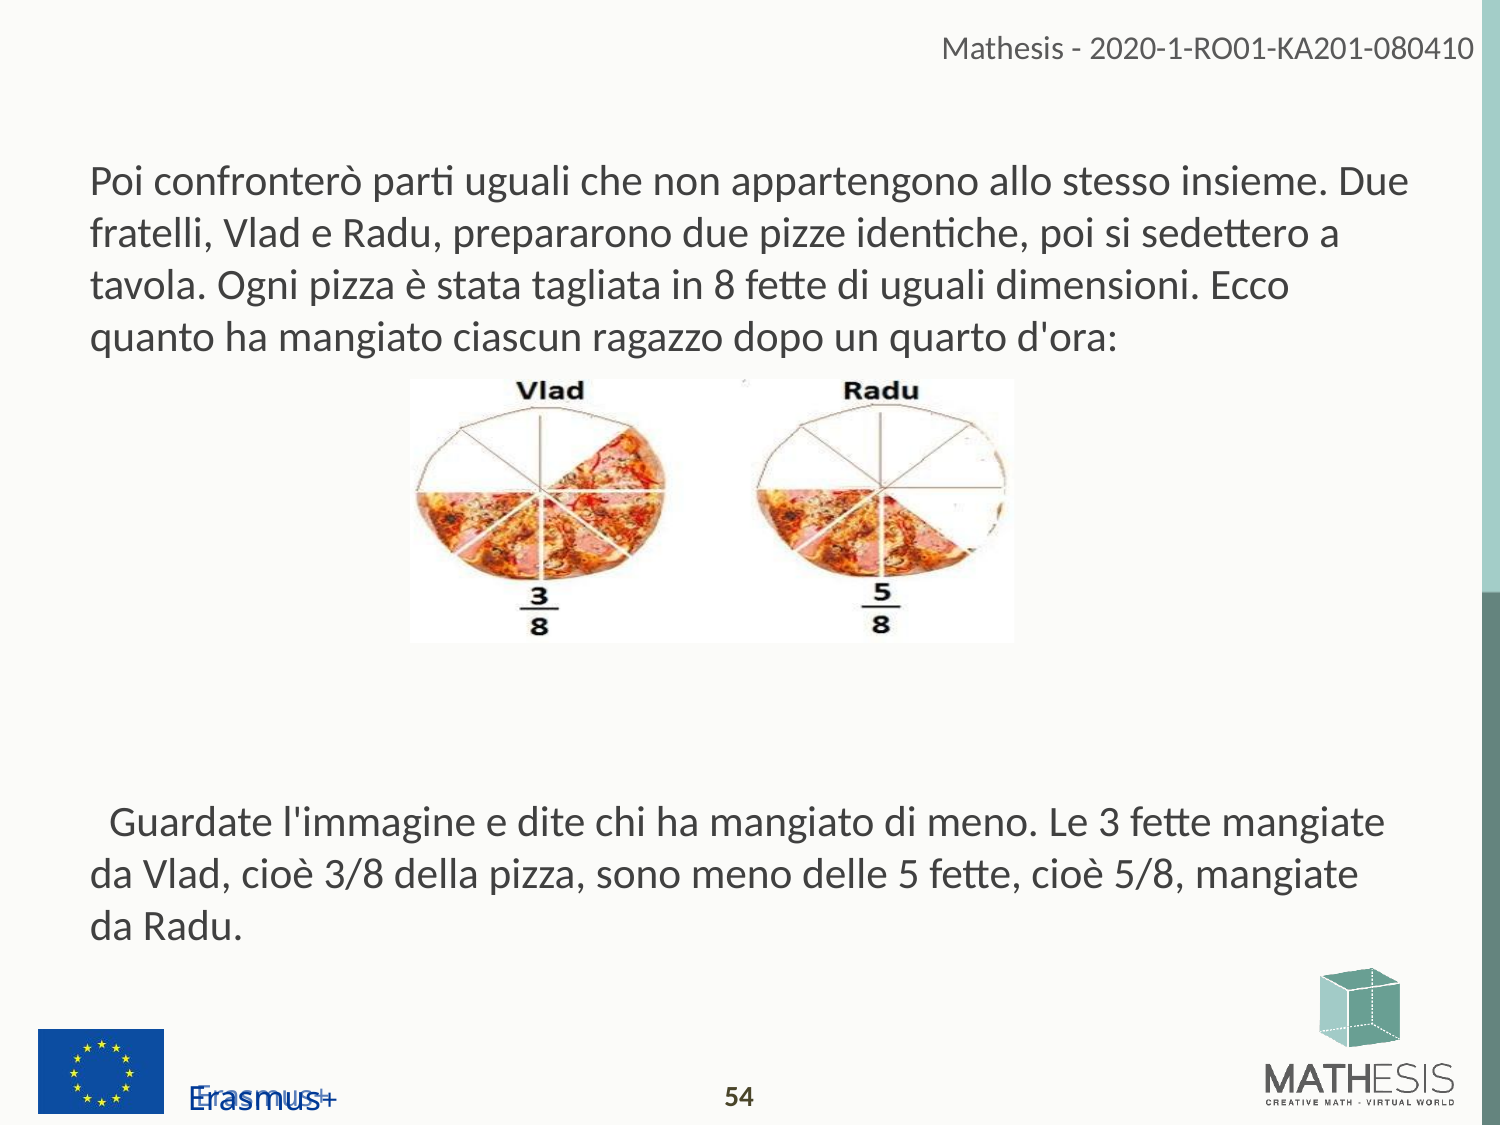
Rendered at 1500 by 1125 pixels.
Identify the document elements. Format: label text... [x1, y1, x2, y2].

picture [409, 378, 1015, 644]
picture [38, 1029, 164, 1114]
list Poi confronterò parti uguali che non appartengono allo stesso insieme. Due fratelli, Vlad e Radu, prepararono due pizze identiche, poi si sedettero a tavola. Ogni pizza è stata tagliata in 8 fette di uguali dimensioni. Ecco quanto ha mangiato ciascun ragazzo dopo un quarto d'ora: Guardate l'immagine e dite chi ha mangiato di meno. Le 3 fette mangiate da Vlad, cioè 3/8 della pizza, sono meno delle 5 fette, cioè 5/8, mangiate da Radu. [75, 145, 1425, 1005]
